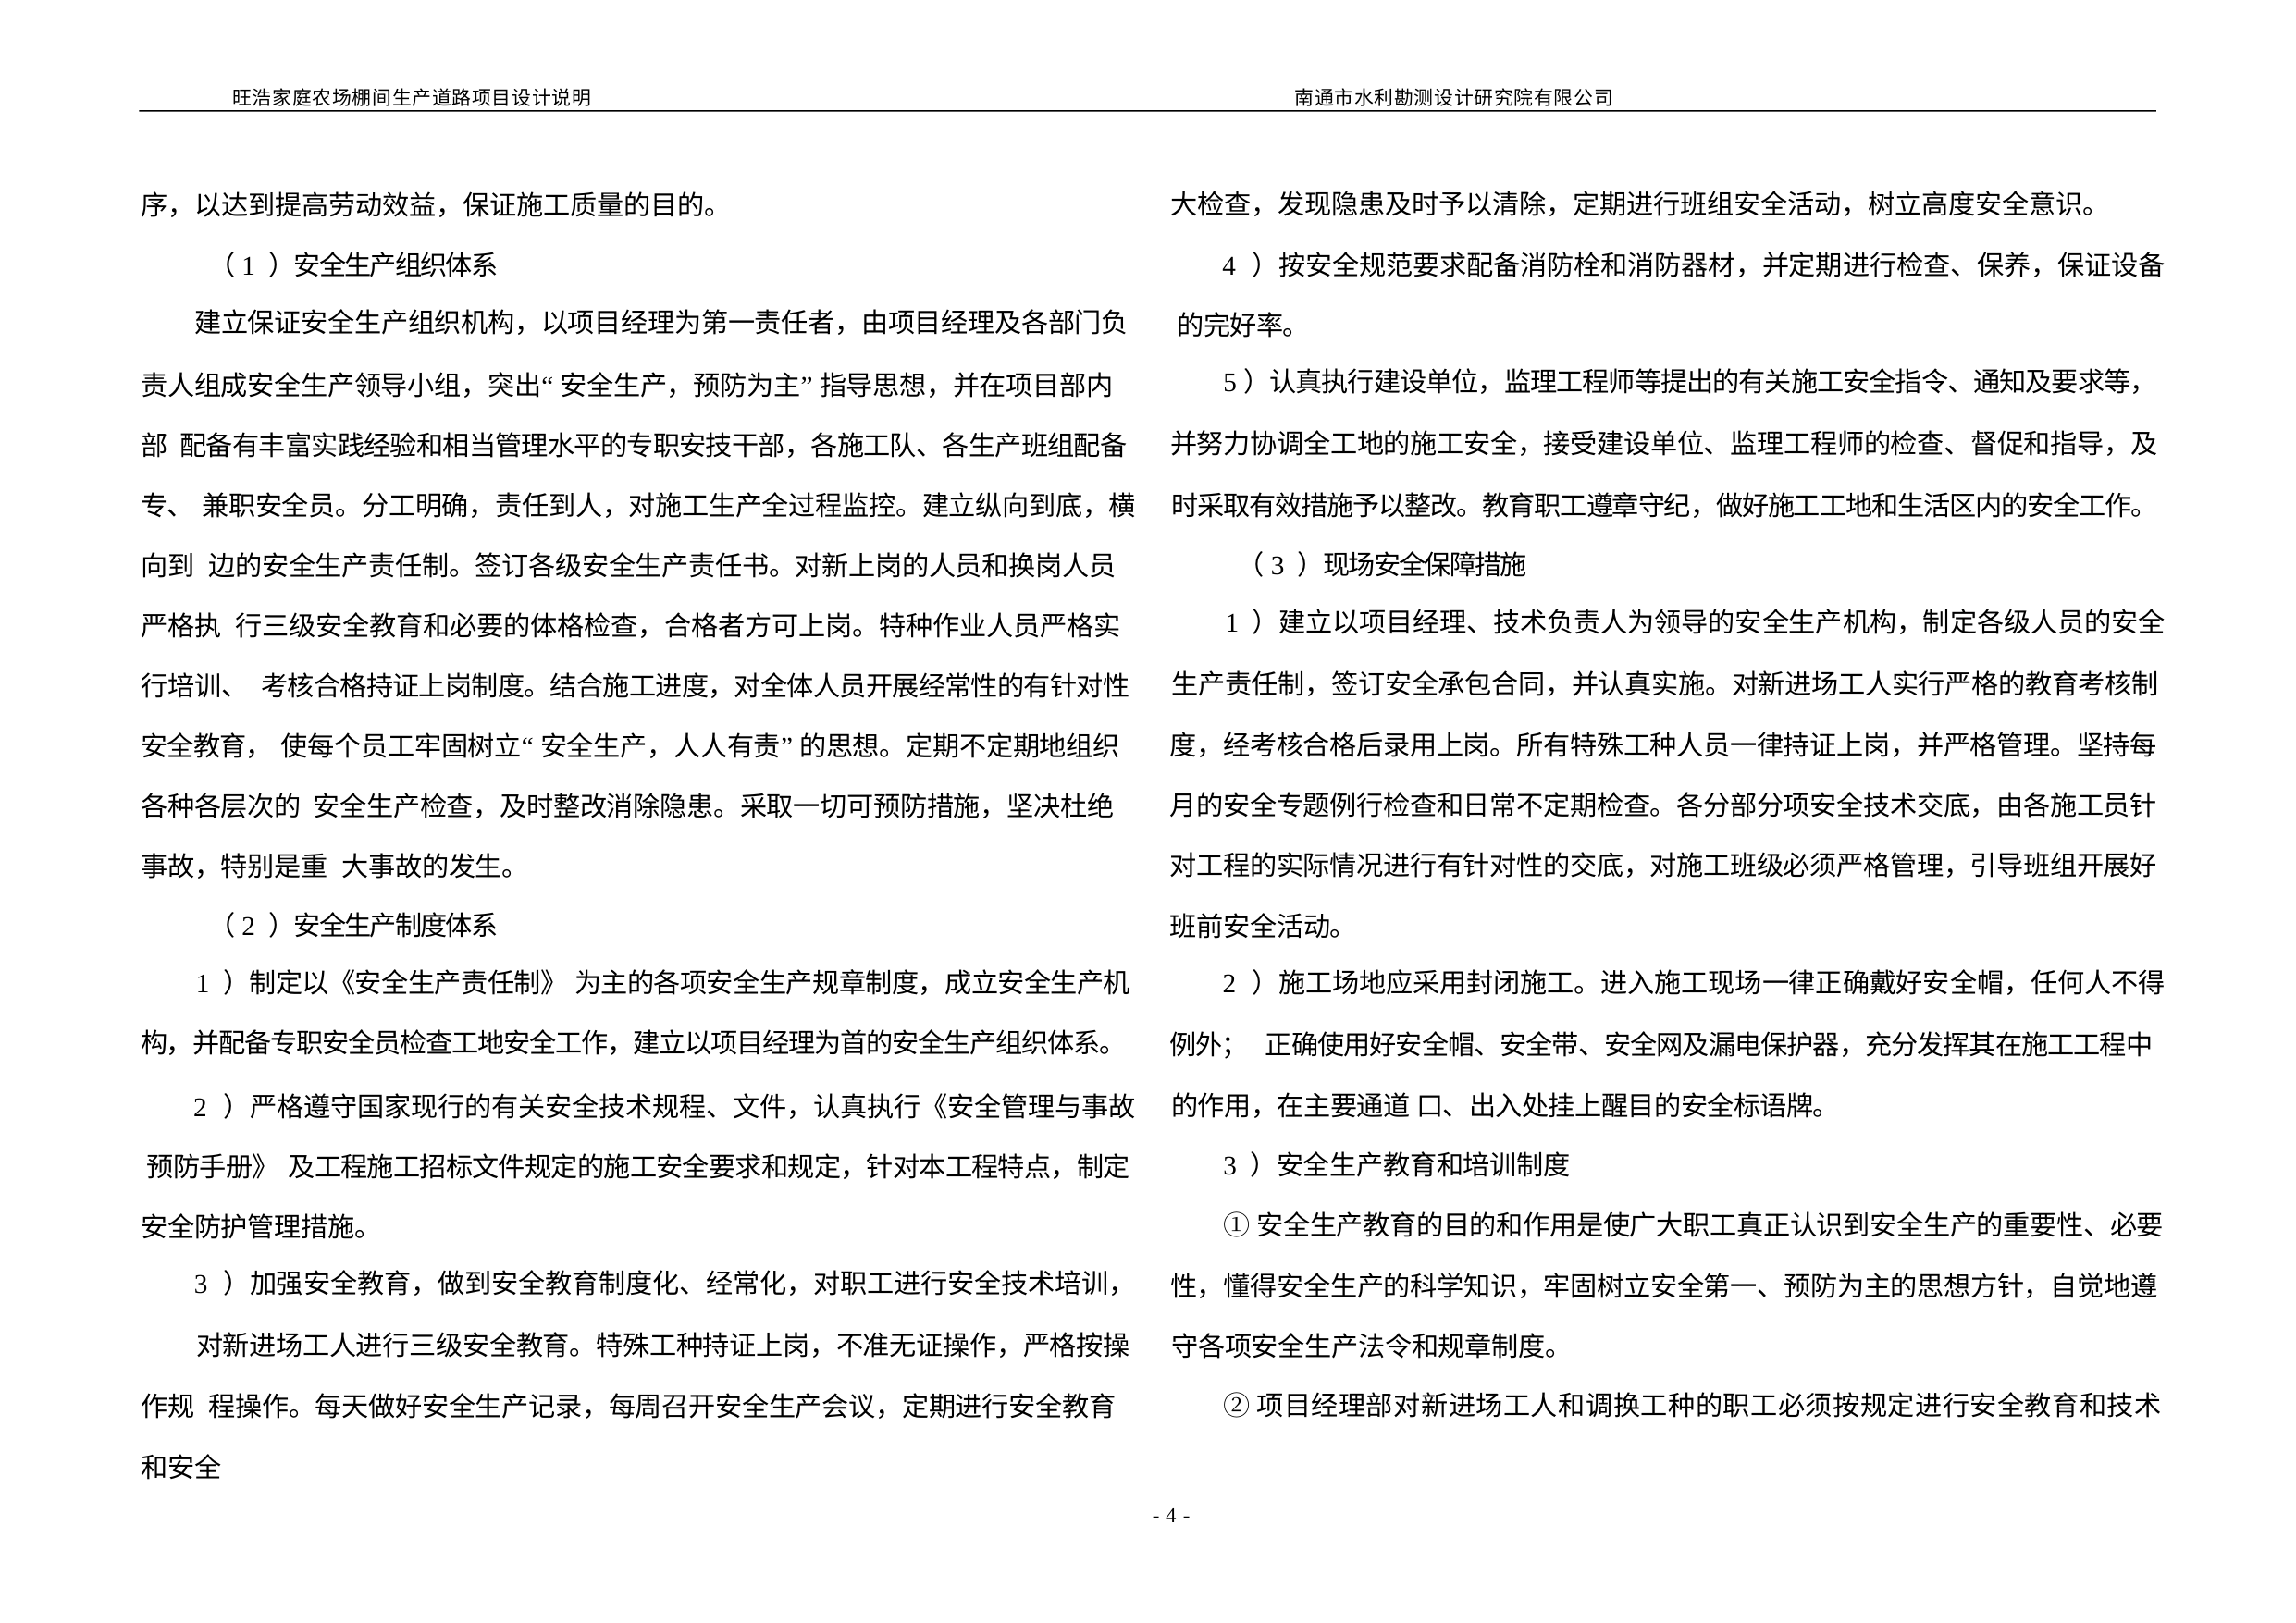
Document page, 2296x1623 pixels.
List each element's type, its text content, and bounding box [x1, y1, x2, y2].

text_box - 4 - [1150, 1504, 1192, 1529]
text_box 南通市水利勘测设计研究院有限公司 [1292, 82, 1619, 110]
text_box 序，以达到提高劳动效益，保证施工质量的目的。 （1 ）安全生产组织体系 建立保证安全生产组织机构，以项目经理为第一责任者，由项目经理及各部门负 责人组成安全生产领导小组，突出“ 安全生产，预防为主” 指导思想，并在项目部内部 配备有丰富实践经验和相当管理水平的专职安技干部，各施工队、各生产班组配备专、 兼职安全员。分工明确，责任到人，对施工生产全过程监控。建立纵向到底，横向到 边的安全生产责任制。签订各级安全生产责任书。对新上岗的人员和换岗人员严格执 行三级安全教育和必要的体格检查，合格者方可上岗。特种作业人员严格实行培训、 考核合格持证上岗制度。结合施工进度，对全体人员开展经常性的有针对性安全教育， 使每个员工牢固树立“ 安全生产，人人有责” 的思想。定期不定期地组织各种各层次的 安全生产检查，及时整改消除隐患。采取一切可预防措施，坚决杜绝事故，特别是重 大事故的发生。 （2 ）安全生产制度体系 1 ）制定以《安全生产责任制》 为主的各项安全生产规章制度，成立安全生产机 构，并配备专职安全员检查工地安全工作，建立以项目经理为首的安全生产组织体系。 2 ）严格遵守国家现行的有关安全技术规程、文件，认真执行《安全管理与事故 预防手册》 及工程施工招标文件规定的施工安全要求和规定，针对本工程特点，制定 安全防护管理措施。 3 ）加强安全教育，做到安全教育制度化、经常化，对职工进行安全技术培训， 对新进场工人进行三级安全教育。特殊工种持证上岗，不准无证操作，严格按操作规 程操作。每天做好安全生产记录，每周召开安全生产会议，定期进行安全教育和安全 [139, 187, 1140, 1425]
text_box 旺浩家庭农场棚间生产道路项目设计说明 [230, 82, 597, 110]
text_box 大检查，发现隐患及时予以清除，定期进行班组安全活动，树立高度安全意识。 4 ）按安全规范要求配备消防栓和消防器材，并定期进行检查、保养，保证设备 的完好率。 5）认真执行建设单位，监理工程师等提出的有关施工安全指令、通知及要求等， 并努力协调全工地的施工安全，接受建设单位、监理工程师的检查、督促和指导，及 时采取有效措施予以整改。教育职工遵章守纪，做好施工工地和生活区内的安全工作。 （3 ）现场安全保障措施 1 ）建立以项目经理、技术负责人为领导的安全生产机构，制定各级人员的安全 生产责任制，签订安全承包合同，并认真实施。对新进场工人实行严格的教育考核制 度，经考核合格后录用上岗。所有特殊工种人员一律持证上岗，并严格管理。坚持每 月的安全专题例行检查和日常不定期检查。各分部分项安全技术交底，由各施工员针 对工程的实际情况进行有针对性的交底，对施工班级必须严格管理，引导班组开展好 班前安全活动。 2 ）施工场地应采用封闭施工。进入施工现场一律正确戴好安全帽，任何人不得 例外； 正确使用好安全帽、安全带、安全网及漏电保护器，充分发挥其在施工工程中 的作用，在主要通道 口、出入处挂上醒目的安全标语牌。 3 ）安全生产教育和培训制度 ①安全生产教育的目的和作用是使广大职工真正认识到安全生产的重要性、必要 性，懂得安全生产的科学知识，牢固树立安全第一、预防为主的思想方针，自觉地遵 守各项安全生产法令和规章制度。 ②项目经理部对新进场工人和调换工种的职工必须按规定进行安全教育和技术 [1167, 187, 2168, 1425]
